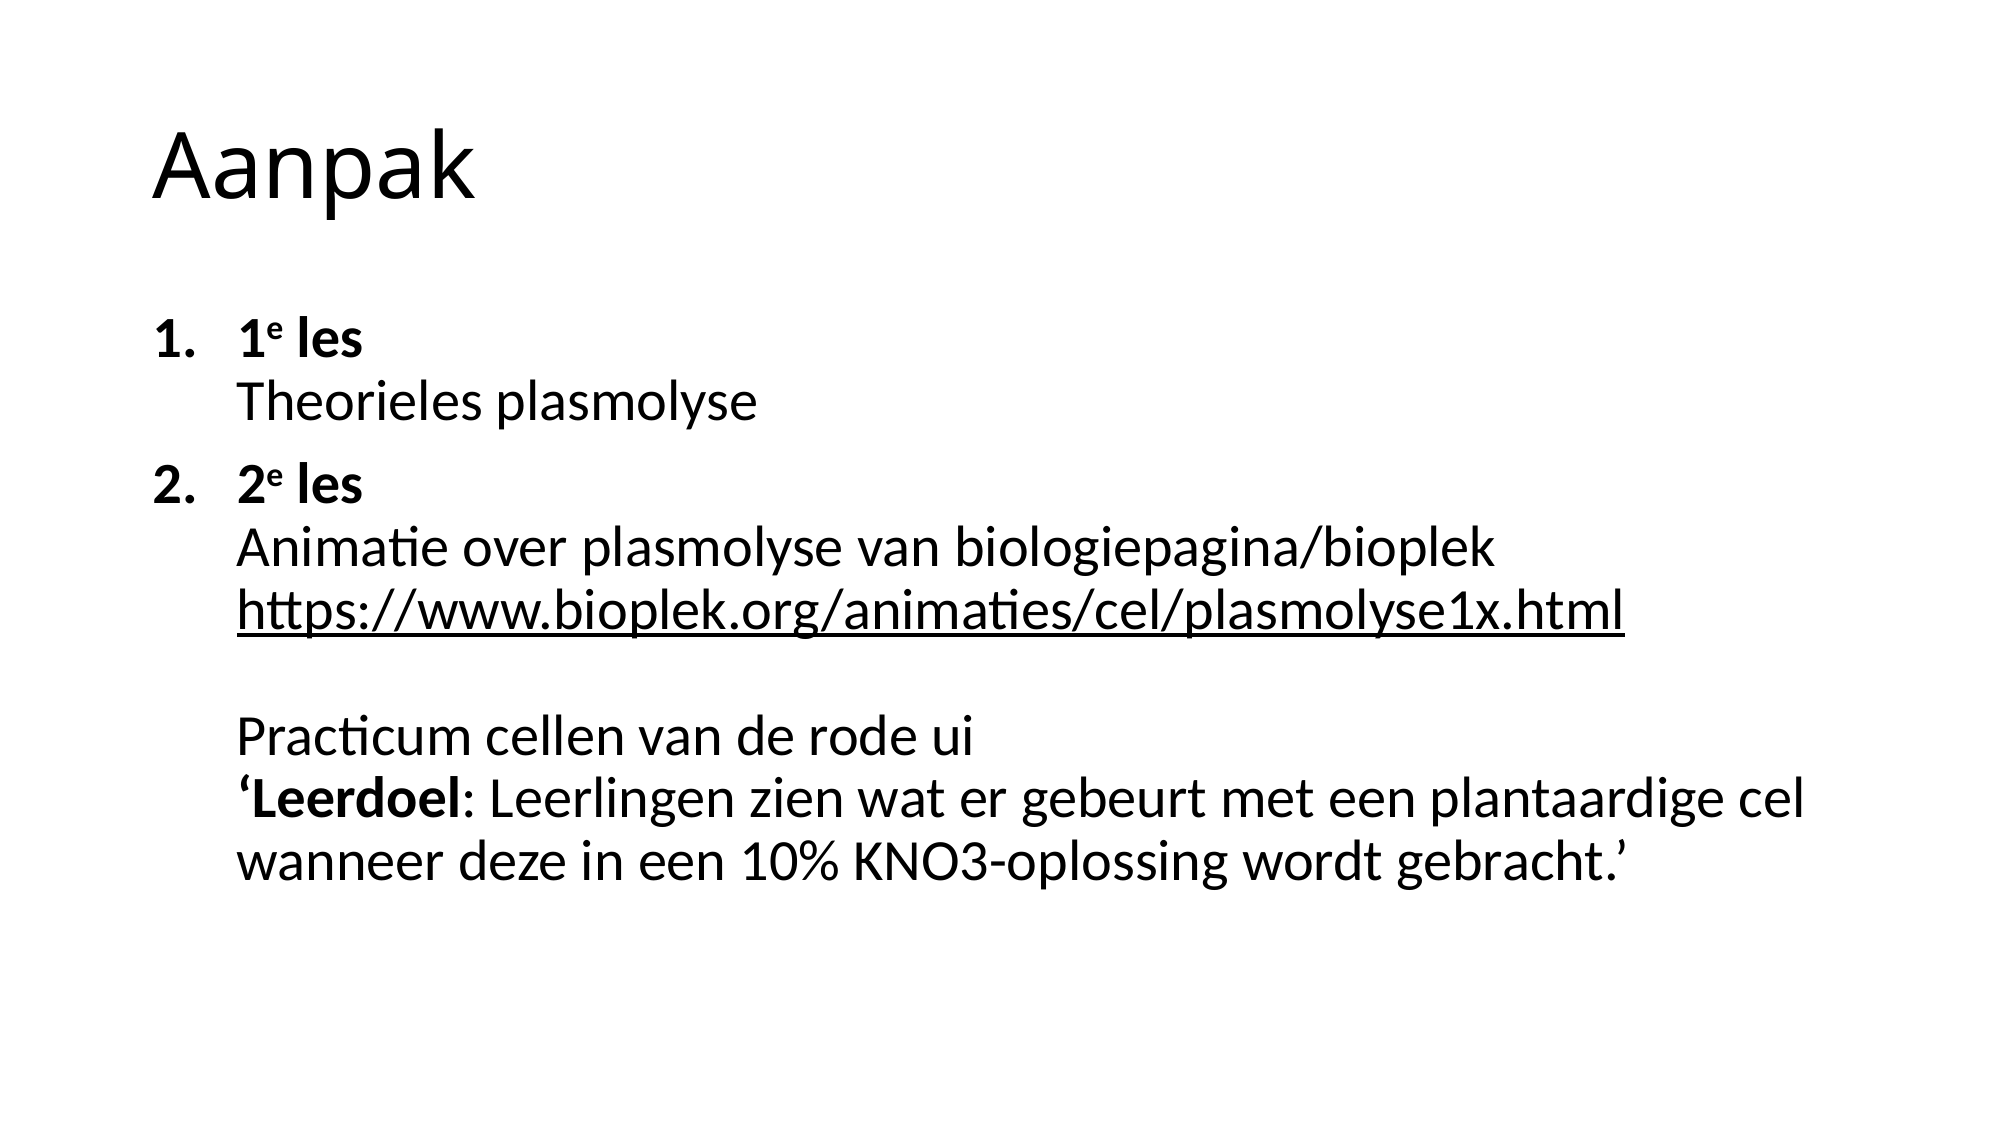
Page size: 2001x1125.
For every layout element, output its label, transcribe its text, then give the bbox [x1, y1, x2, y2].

list 1e les Theorieles plasmolyse 2e les Animatie over plasmolyse van biologiepagina/bioplek https://www.bioplek.org/animaties/cel/plasmolyse1x.html Practicum cellen van de rode ui ‘Leerdoel: Leerlingen zien wat er gebeurt met een plantaardige cel wanneer deze in een 10% KNO3-oplossing wordt gebracht.’ [137, 299, 1863, 1014]
title Aanpak [137, 59, 1863, 278]
